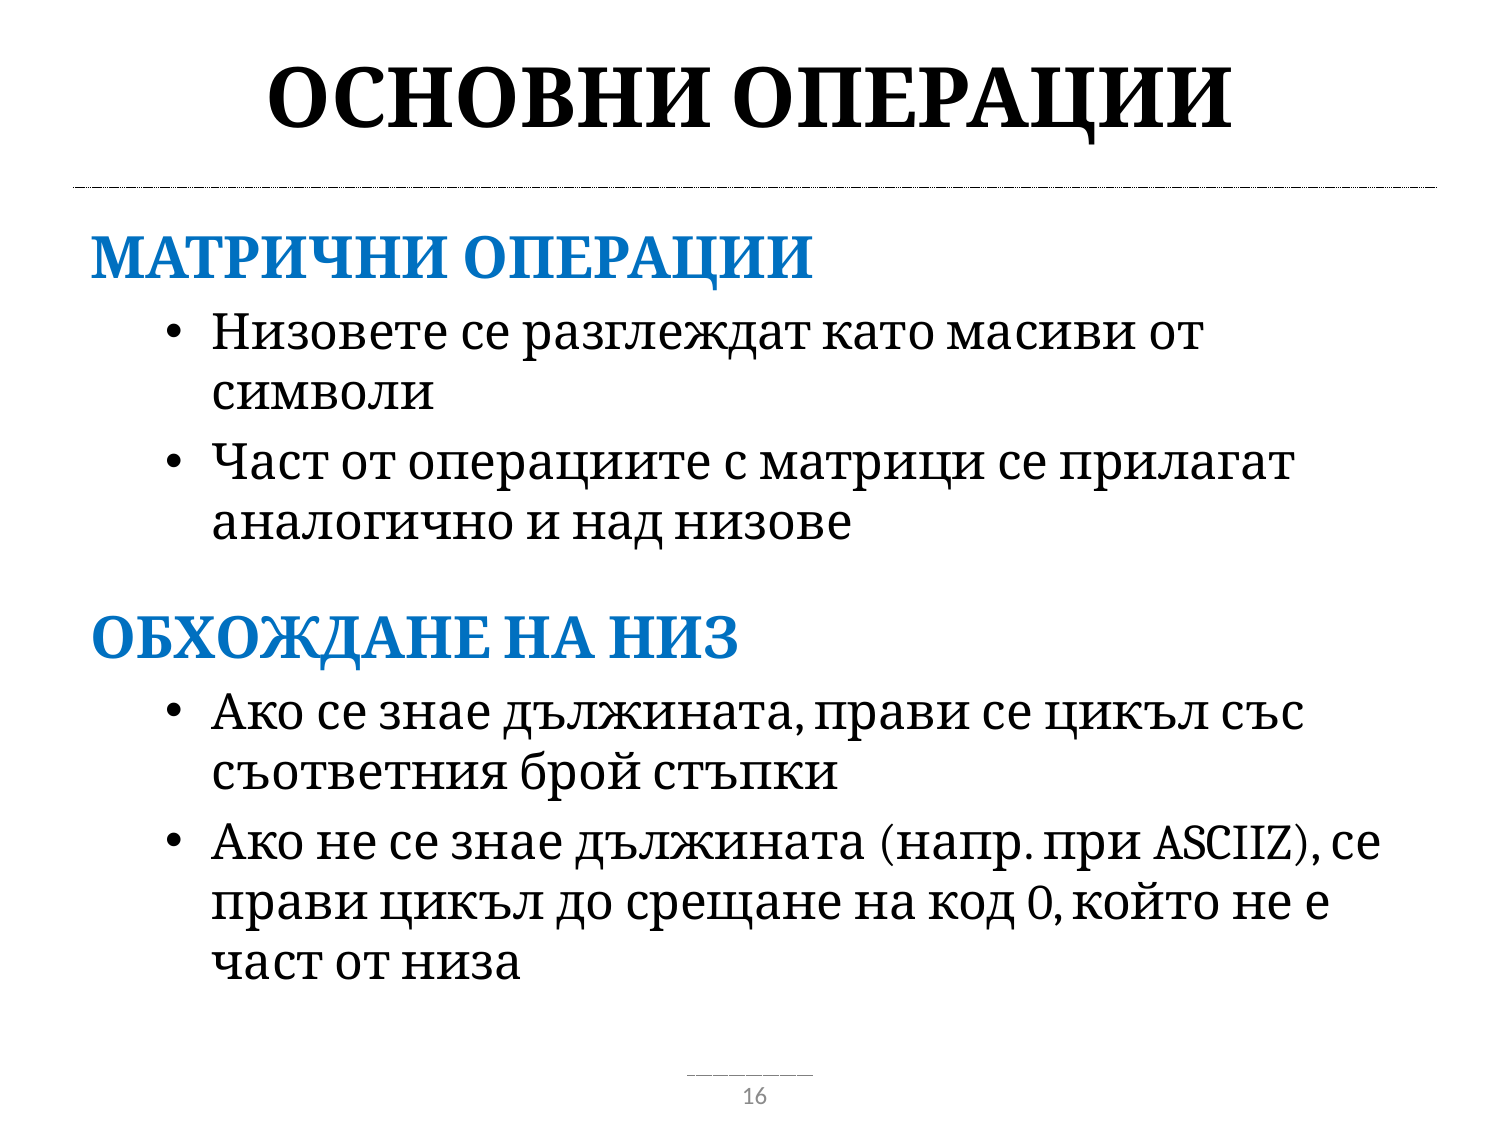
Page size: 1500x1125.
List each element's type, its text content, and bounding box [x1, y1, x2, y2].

list Матрични операции Низовете се разглеждат като масиви от символи Част от операциите с матрици се прилагат аналогично и над низове Обхождане на низ Ако се знае дължината, прави се цикъл със съответния брой стъпки Ако не се знае дължината (напр. при ASCIIZ), се прави цикъл до срещане на код 0, който не е част от низа [75, 212, 1450, 1063]
slide_number 16 [579, 1065, 930, 1125]
title Основни операции [0, 0, 1500, 188]
